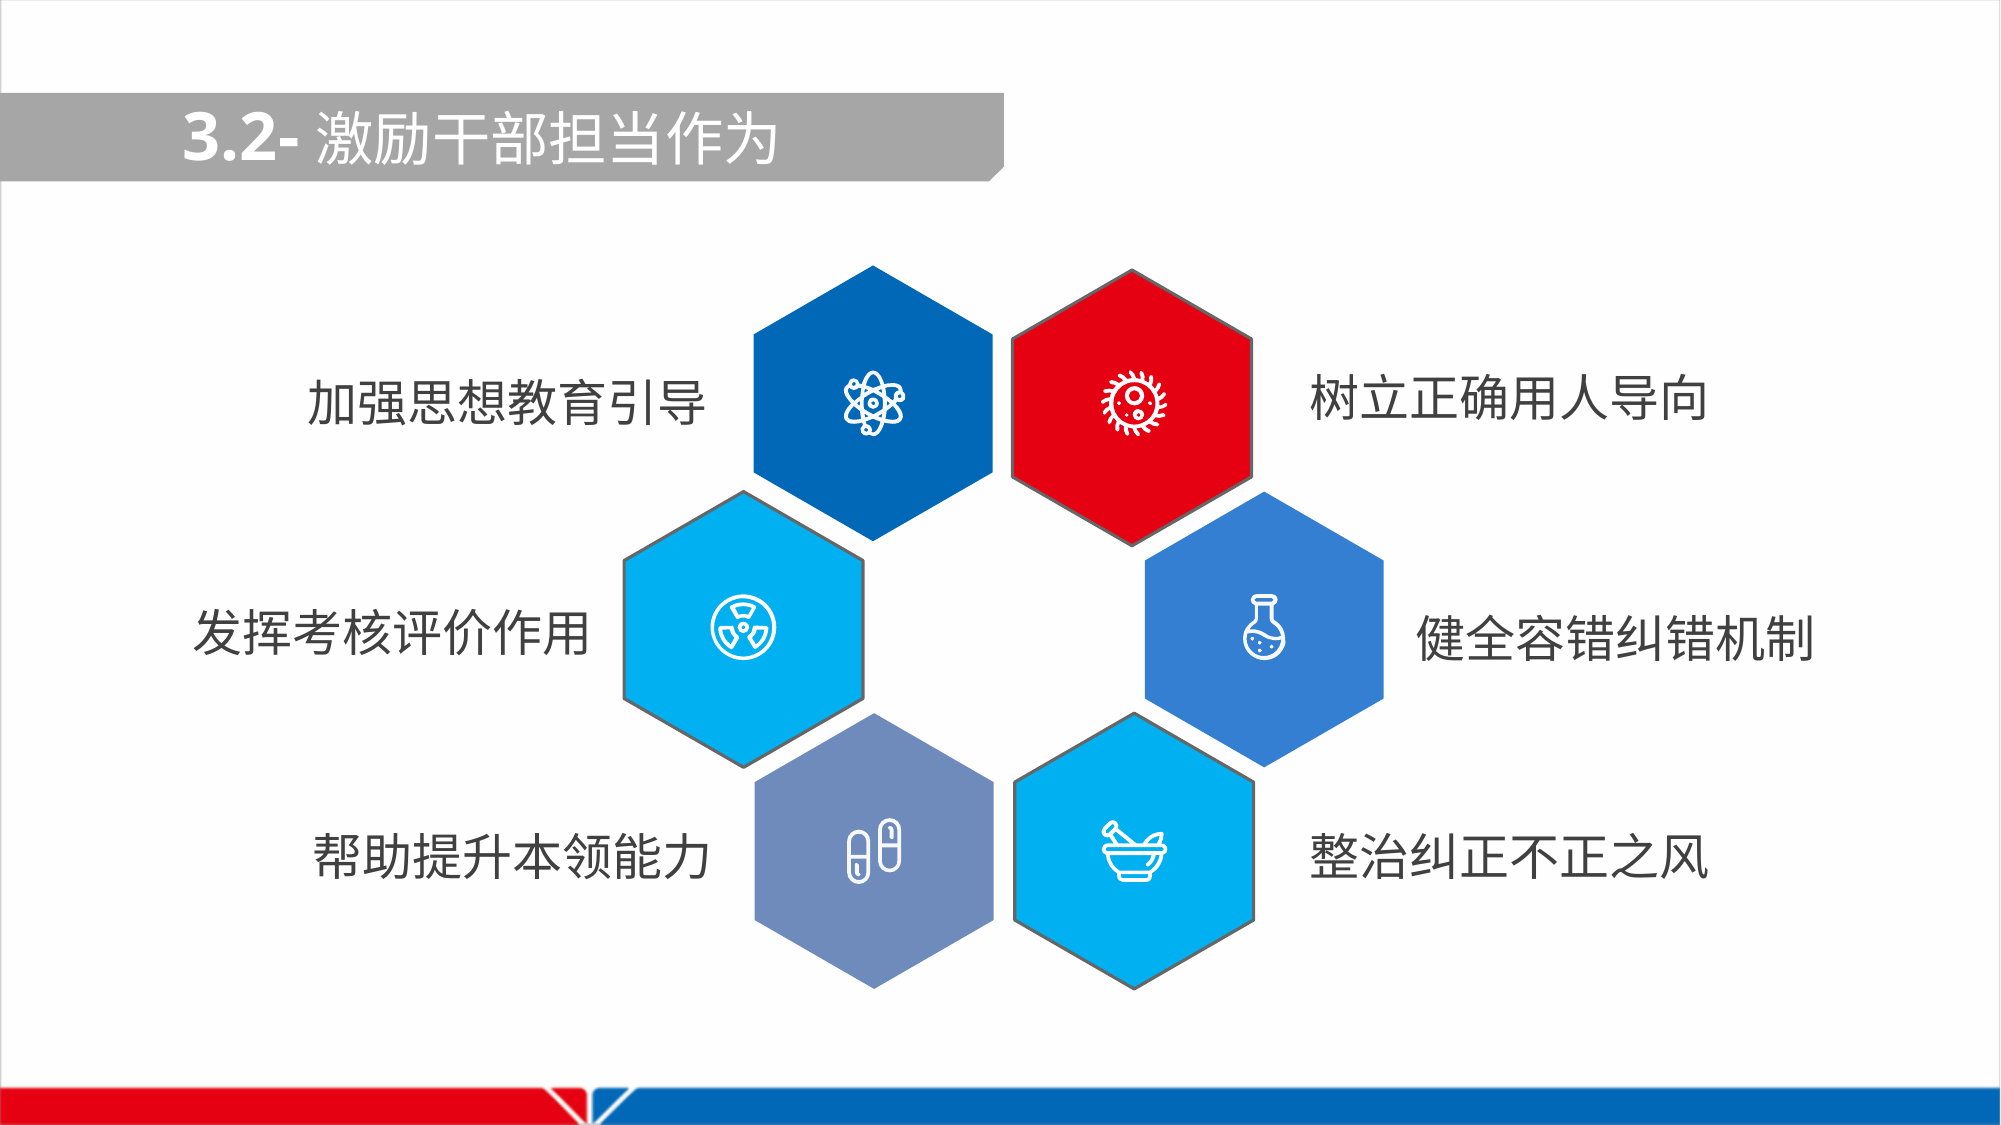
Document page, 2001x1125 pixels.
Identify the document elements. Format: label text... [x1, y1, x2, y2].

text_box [1100, 370, 1169, 437]
text_box 加强思想教育引导 [223, 346, 723, 439]
text_box [624, 491, 863, 768]
picture [0, 0, 2001, 1125]
text_box [1012, 270, 1252, 546]
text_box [710, 594, 777, 661]
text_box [0, 29, 2000, 248]
text_box 树立正确用人导向 [1225, 341, 1725, 434]
text_box [1101, 820, 1168, 882]
text_box [1144, 491, 1384, 768]
text_box 健全容错纠错机制 [1331, 582, 1831, 676]
text_box 帮助提升本领能力 [228, 800, 728, 894]
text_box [1242, 593, 1286, 661]
text_box [753, 265, 993, 542]
text_box [754, 713, 994, 989]
text_box 发挥考核评价作用 [108, 576, 608, 669]
text_box 整治纠正不正之风 [1225, 800, 1725, 894]
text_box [842, 370, 906, 437]
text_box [846, 817, 902, 885]
text_box [1014, 713, 1254, 989]
